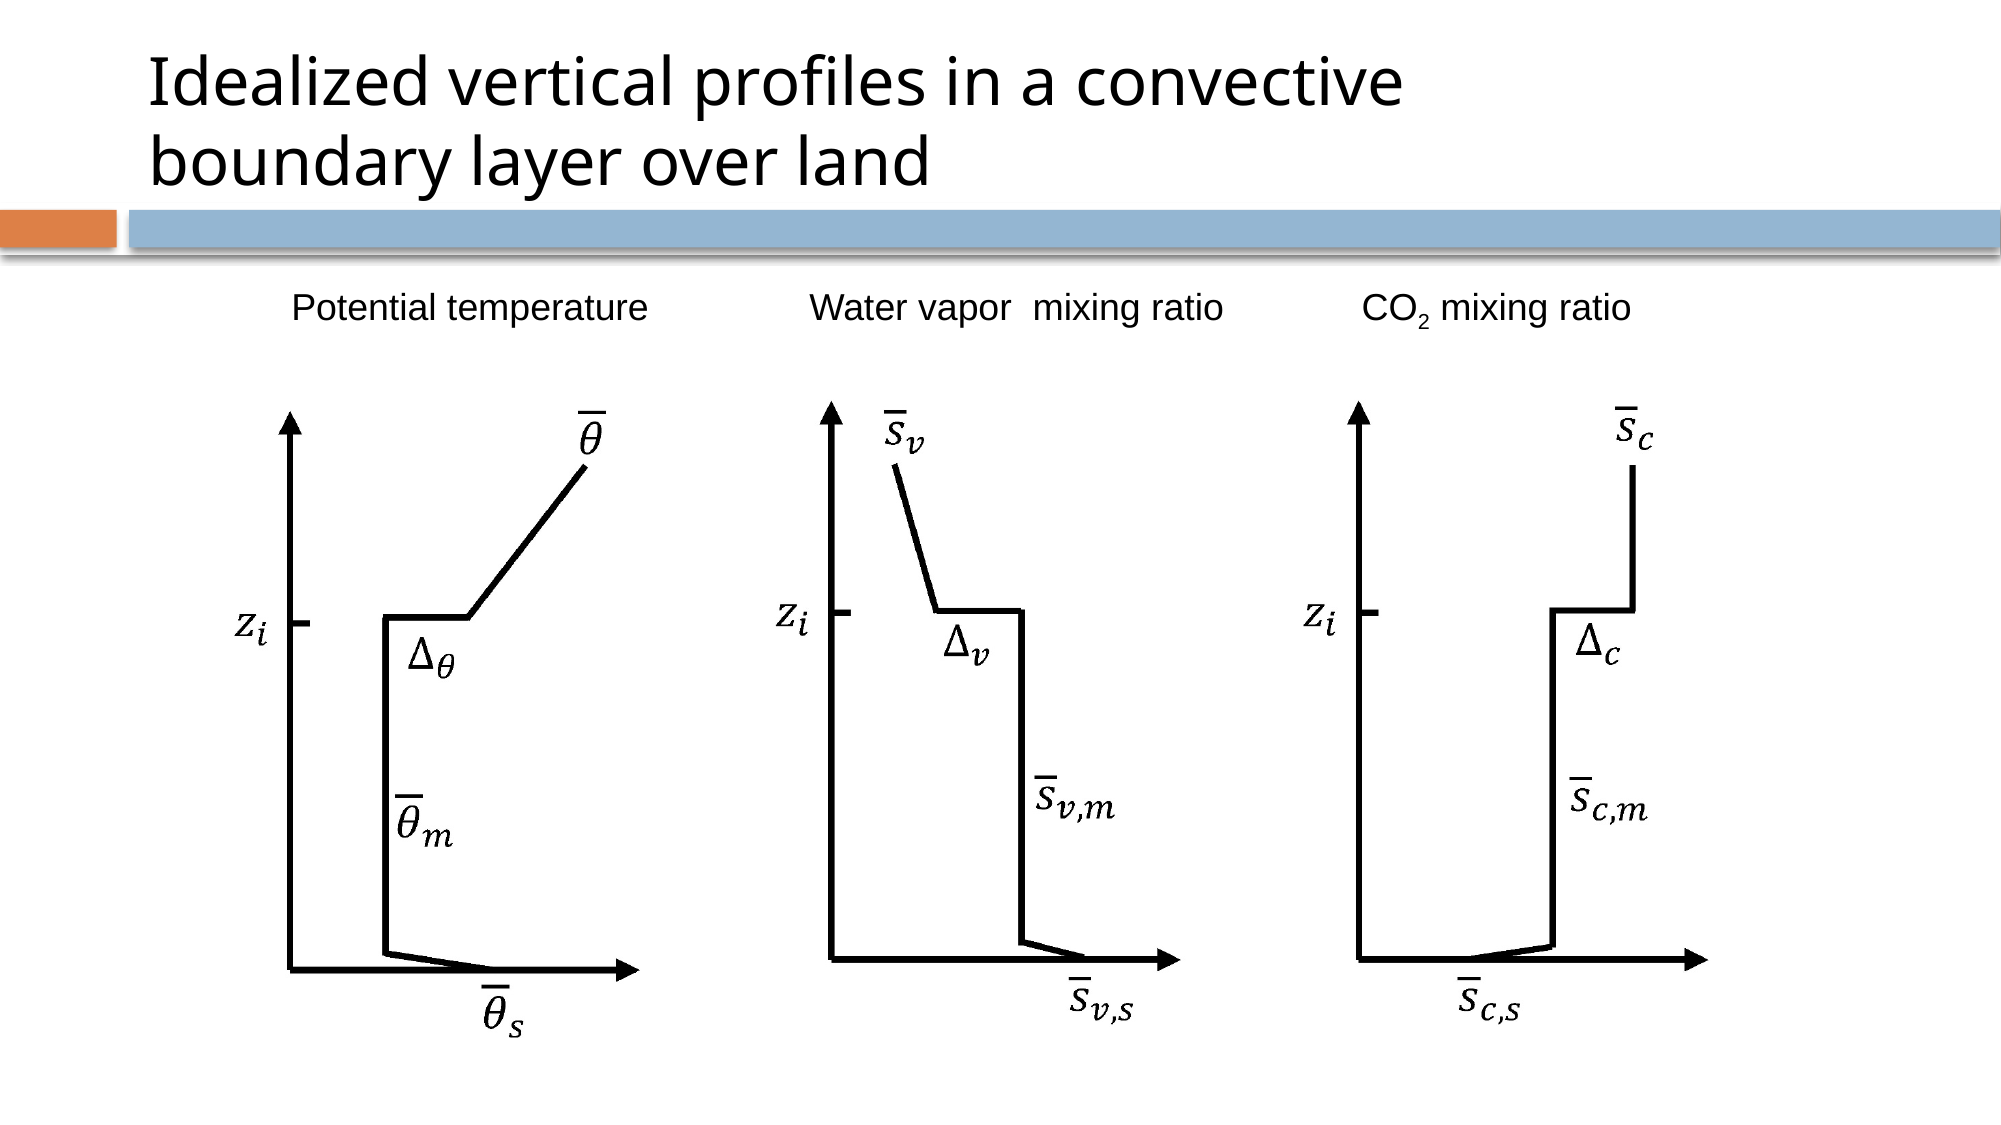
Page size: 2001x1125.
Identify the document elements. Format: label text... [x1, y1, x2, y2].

picture [131, 366, 1820, 1070]
text_box Water vapor mixing ratio [794, 275, 1240, 336]
title Idealized vertical profiles in a convective boundary layer over land [133, 37, 1725, 200]
text_box Potential temperature [276, 275, 665, 336]
text_box CO2 mixing ratio [1346, 275, 1647, 342]
